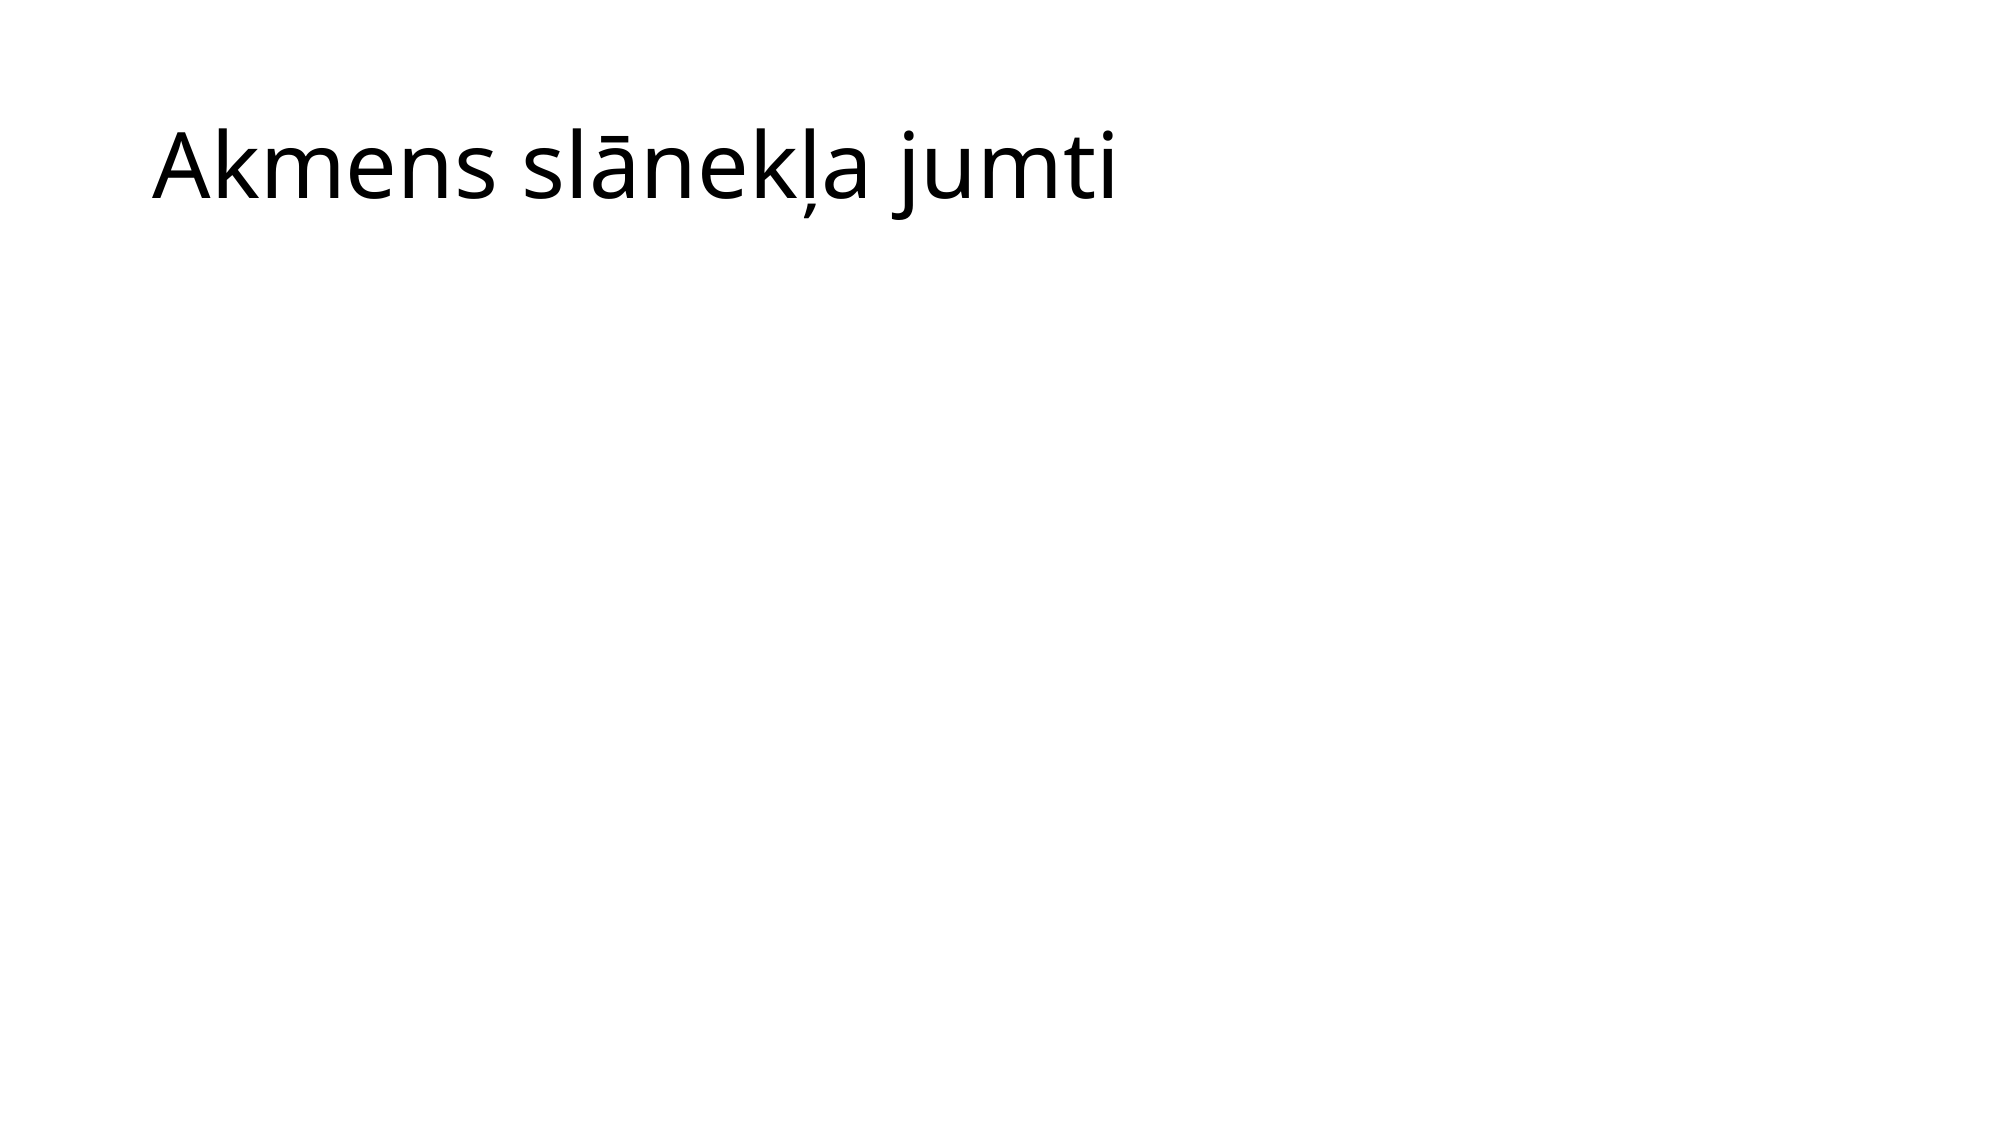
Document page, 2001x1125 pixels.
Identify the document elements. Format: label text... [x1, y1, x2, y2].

title Akmens slānekļa jumti [137, 59, 1863, 278]
